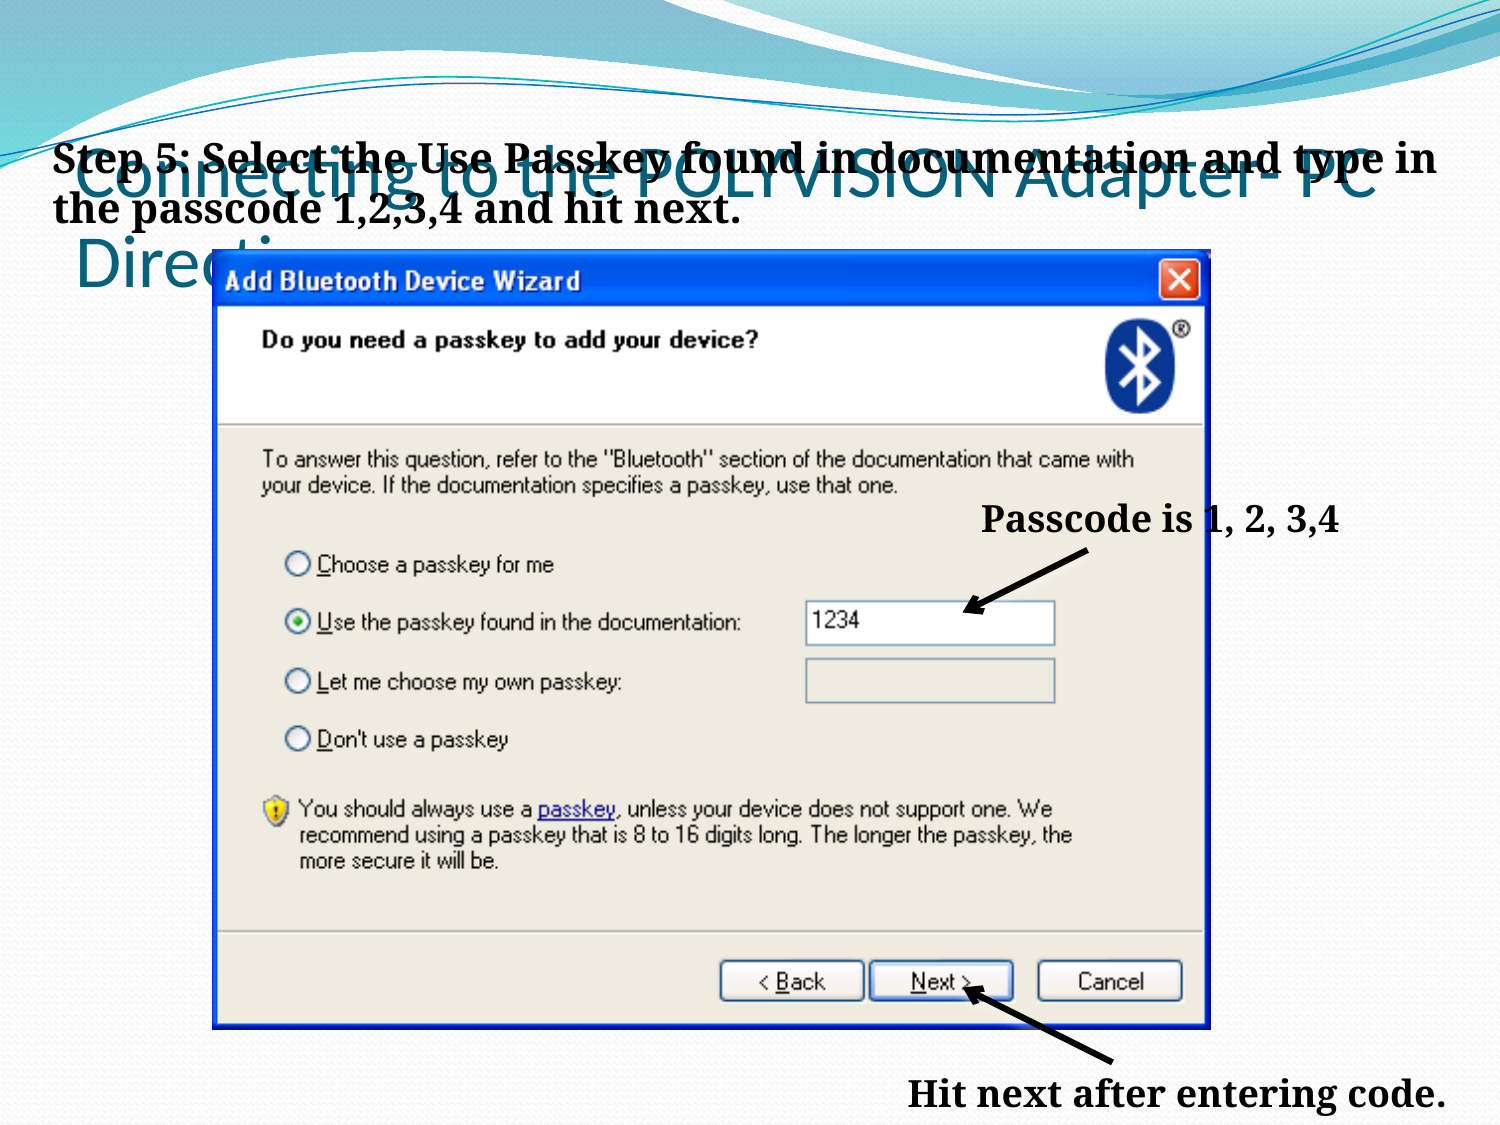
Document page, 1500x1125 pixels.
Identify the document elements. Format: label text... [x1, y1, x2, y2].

picture [212, 249, 1211, 1030]
title Connecting to the POLYVISION Adapter- PC Directions [75, 240, 1425, 303]
text_box Step 5: Select the Use Passkey found in documentation and type in the passcode 1,2,3,4 and hit next. [37, 124, 1500, 240]
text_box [962, 987, 1113, 1063]
title Connecting to the POLYVISION Adapter- PC Directions [75, 115, 1425, 124]
text_box Passcode is 1, 2, 3,4 [1216, 487, 1355, 548]
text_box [962, 549, 1088, 613]
text_box Hit next after entering code. [893, 1062, 1463, 1123]
